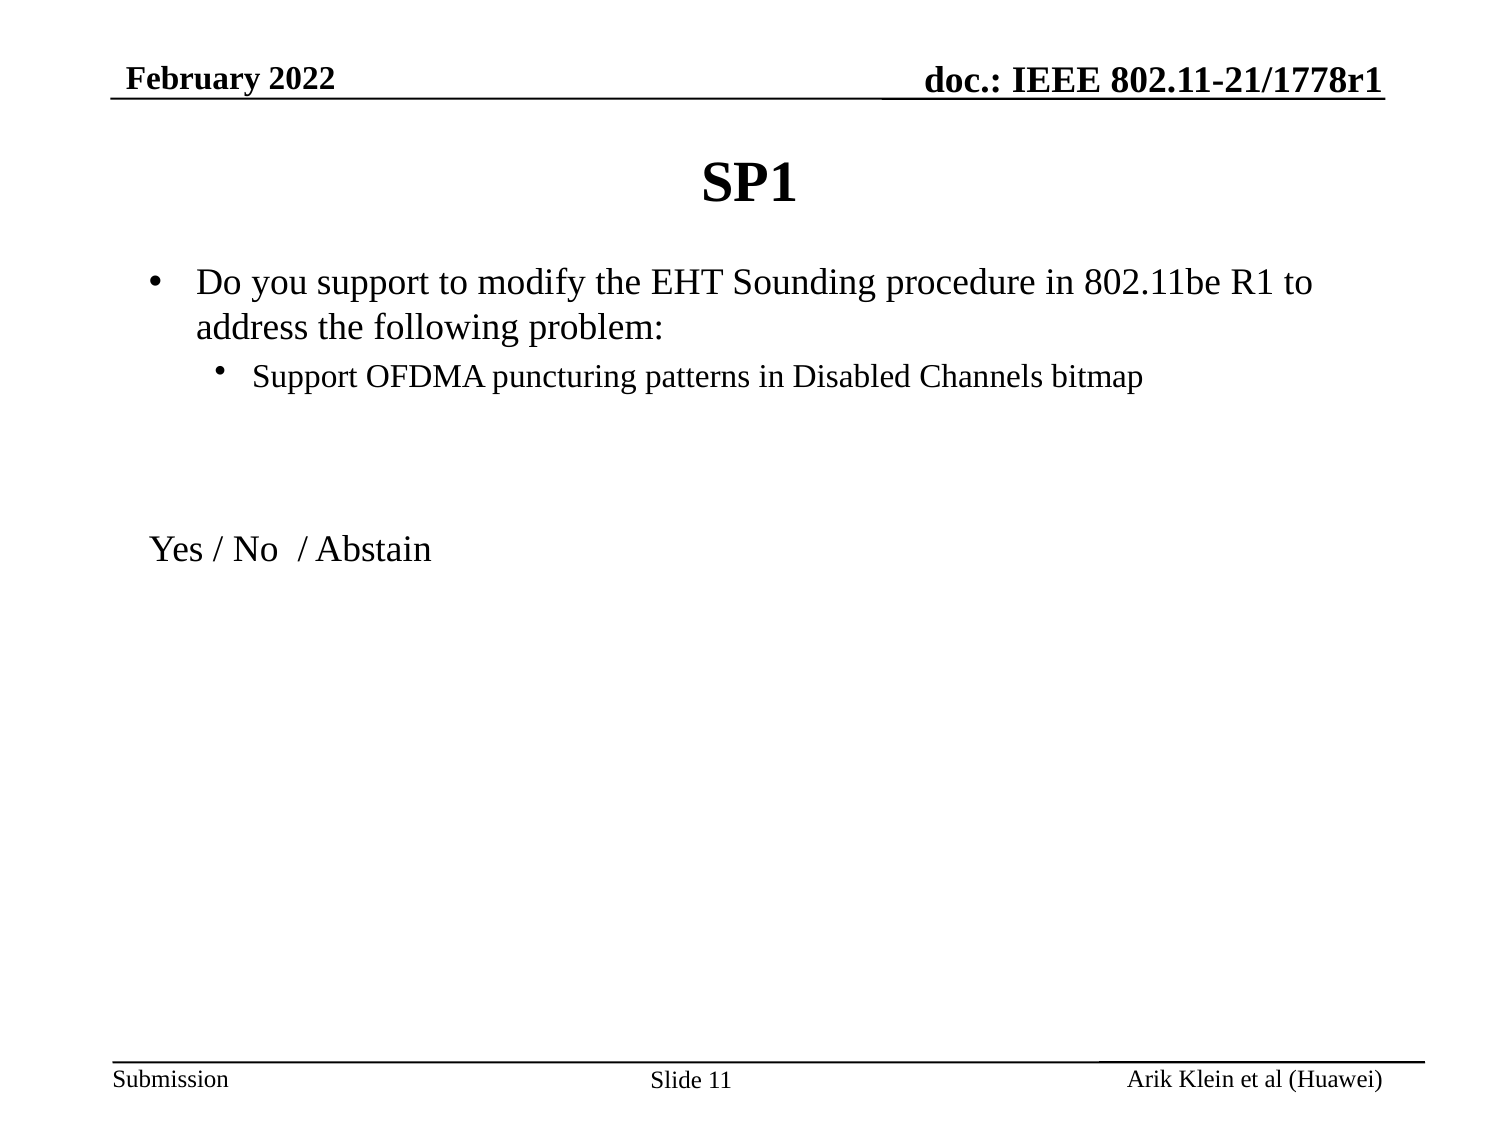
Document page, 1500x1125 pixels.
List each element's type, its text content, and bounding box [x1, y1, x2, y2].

list Do you support to modify the EHT Sounding procedure in 802.11be R1 to address the following problem: Support OFDMA puncturing patterns in Disabled Channels bitmap Yes / No / Abstain [124, 249, 1388, 988]
title SP1 [112, 133, 1388, 222]
